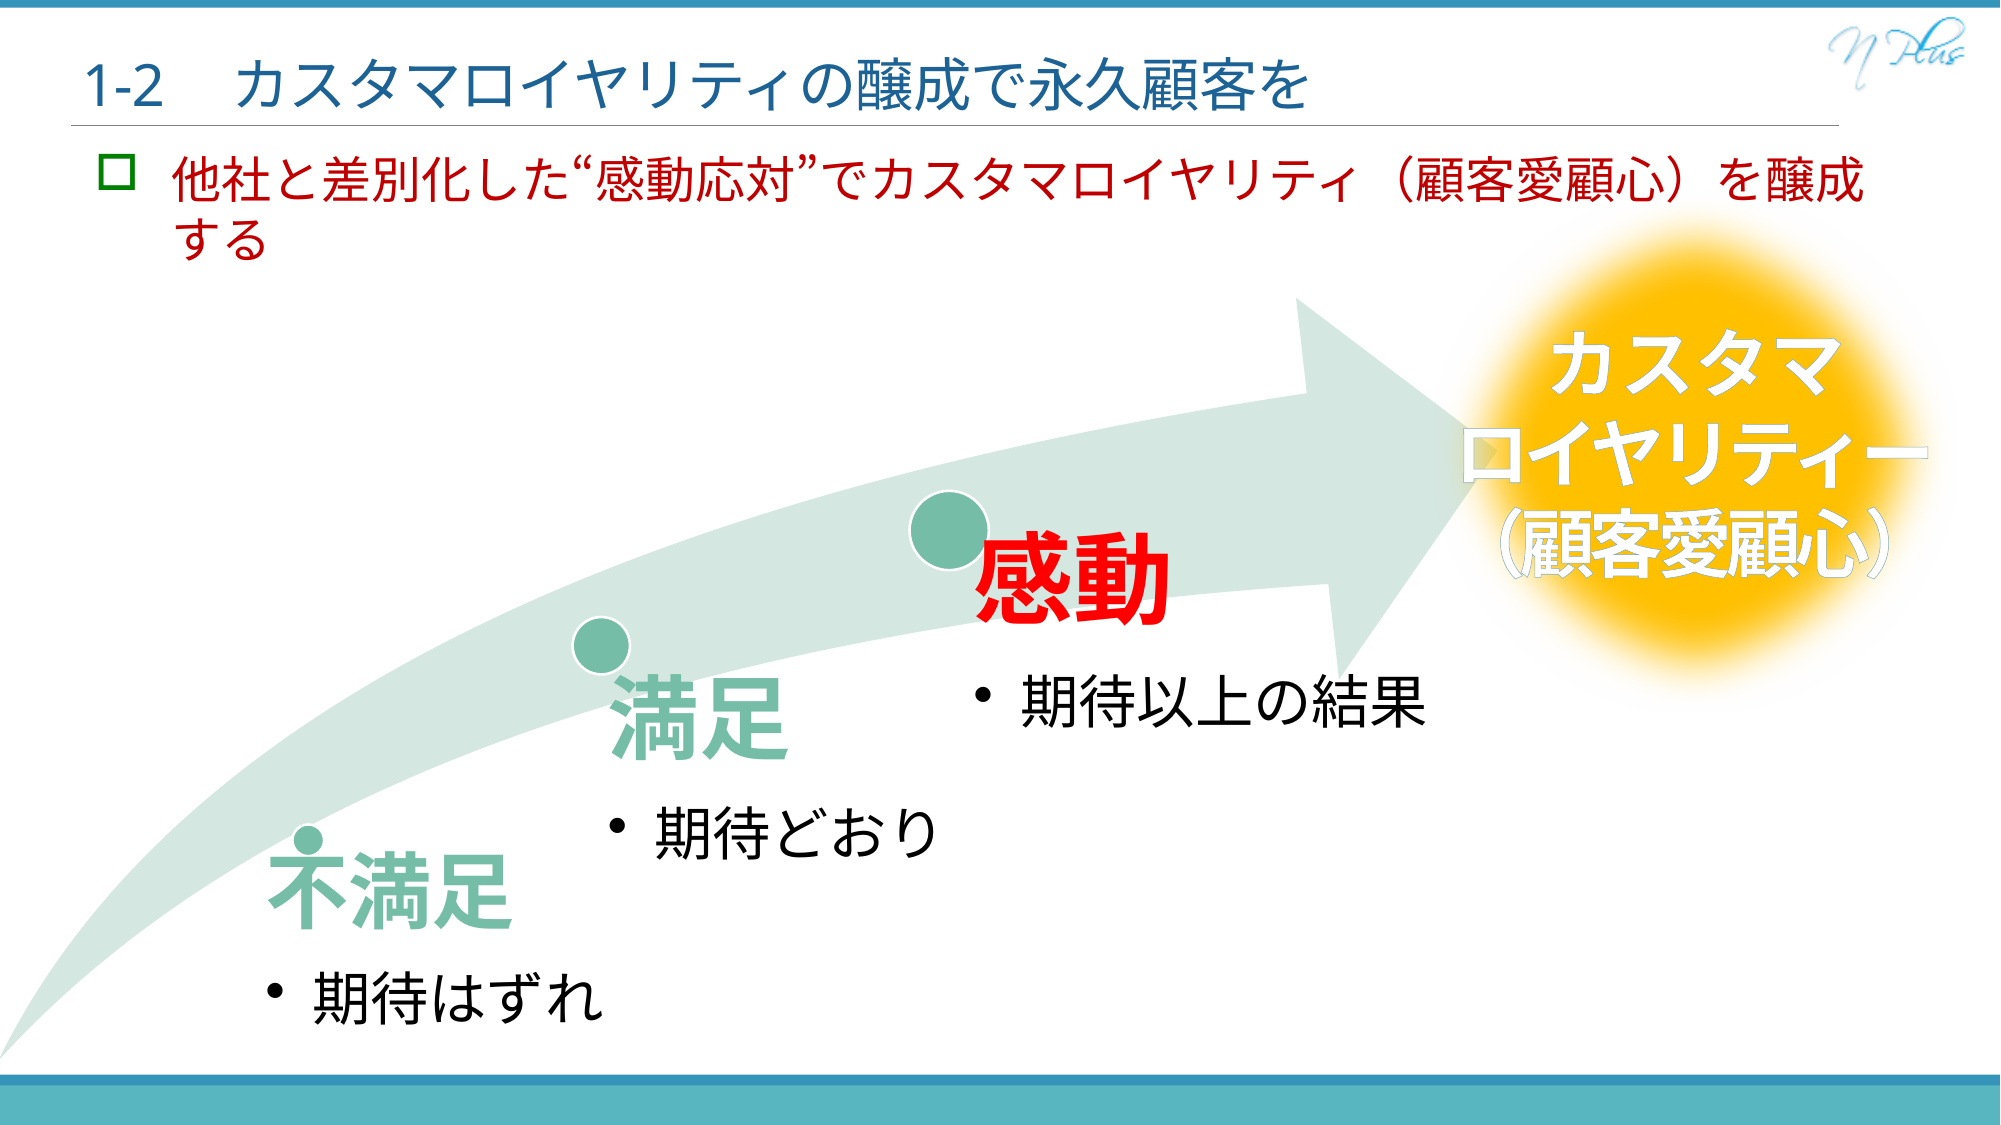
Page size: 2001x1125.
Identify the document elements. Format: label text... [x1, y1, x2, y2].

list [0, 297, 1751, 1062]
text_box カスタマ ロイヤリティー （顧客愛顧心） [1761, 306, 1865, 597]
text_box 他社と差別化した“感動応対”でカスタマロイヤリティ（顧客愛顧心）を醸成する [79, 141, 1890, 226]
text_box カスタマ ロイヤリティー （顧客愛顧心） [1657, 284, 1734, 293]
title 1-2 カスタマロイヤリティの醸成で永久顧客を [66, 47, 1830, 126]
picture [1815, 8, 1980, 112]
